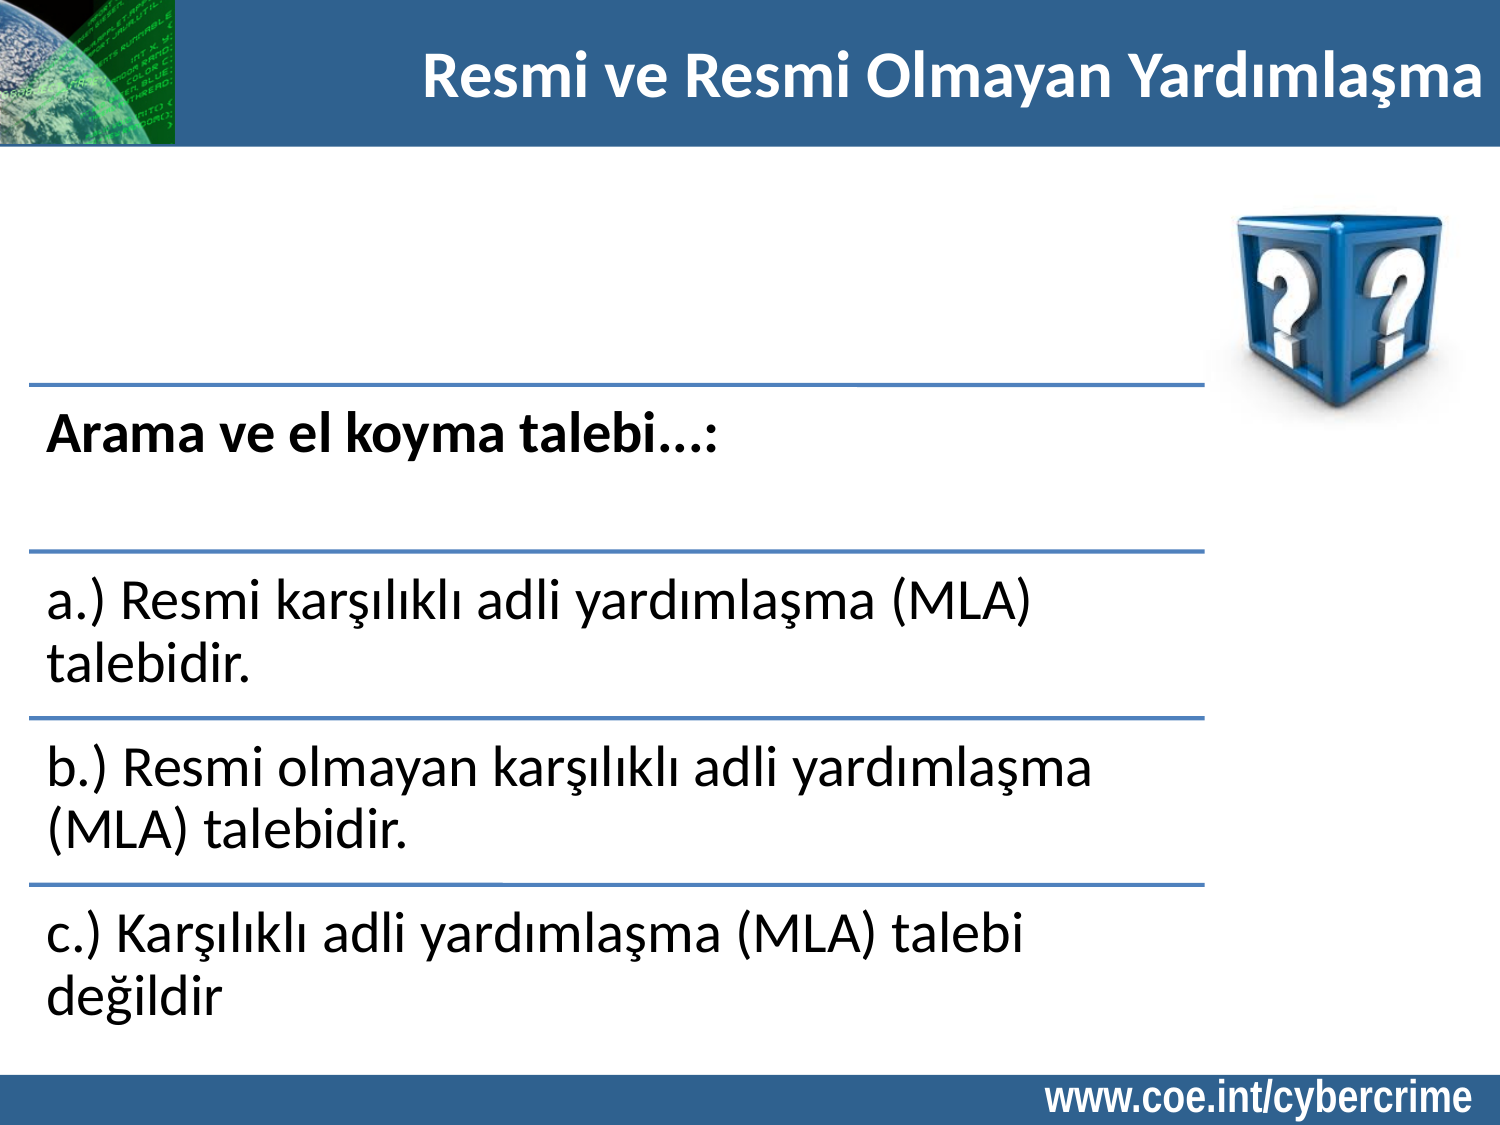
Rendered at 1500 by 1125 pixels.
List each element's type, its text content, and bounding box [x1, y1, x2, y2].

text_box www.coe.int/cybercrime [1030, 1059, 1500, 1125]
picture [1189, 154, 1481, 445]
picture [0, 0, 175, 144]
text_box Resmi ve Resmi Olmayan Yardımlaşma [177, 0, 1500, 149]
text_box [0, 1073, 1030, 1125]
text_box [28, 384, 1205, 1052]
